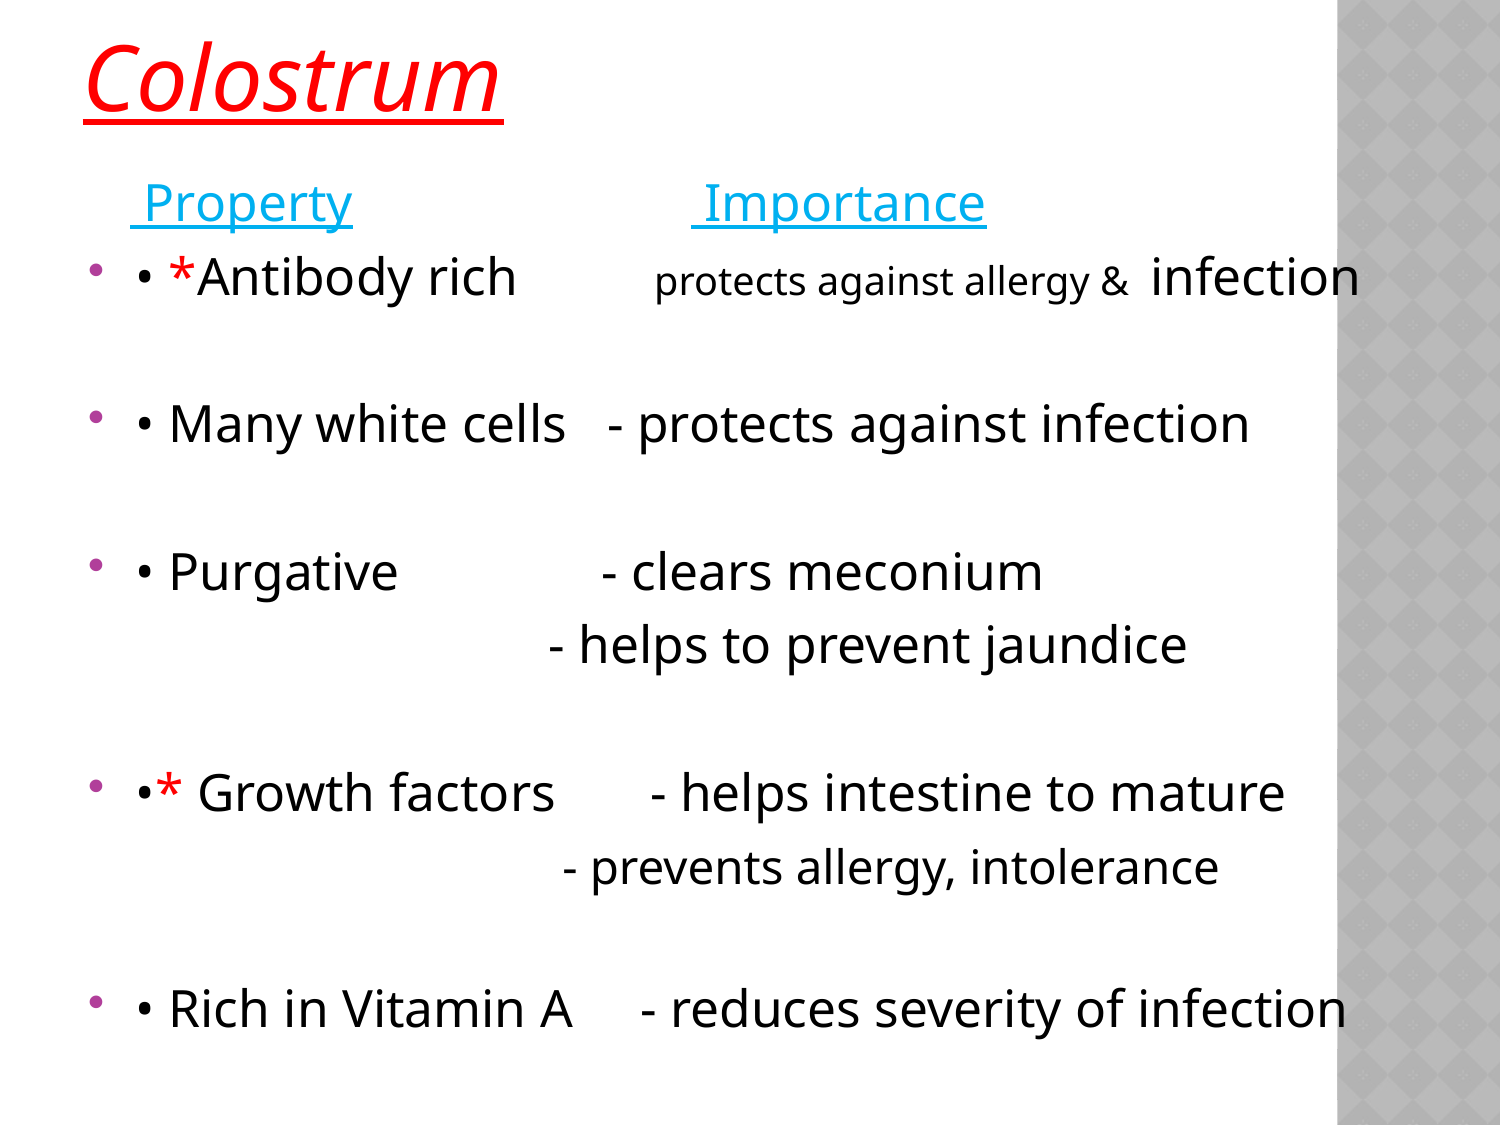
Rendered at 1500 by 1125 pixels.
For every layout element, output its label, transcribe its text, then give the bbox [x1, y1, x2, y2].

title Colostrum [75, 52, 1263, 162]
list Property Importance • *Antibody rich protects against allergy & infection • Many white cells - protects against infection • Purgative - clears meconium - helps to prevent jaundice •* Growth factors - helps intestine to mature - prevents allergy, intolerance • Rich in Vitamin A - reduces severity of infection [75, 162, 1413, 1059]
